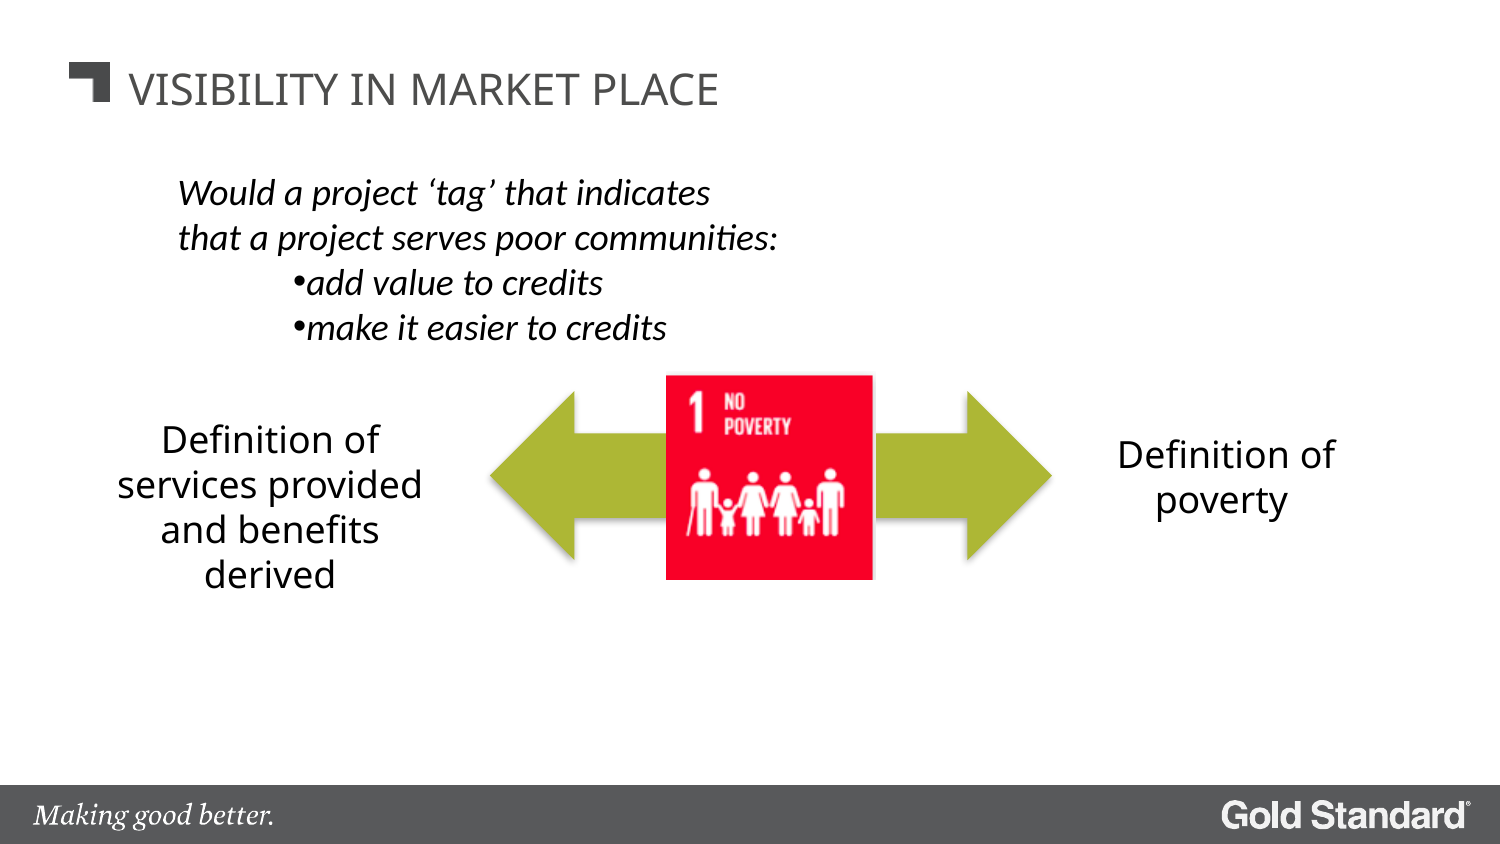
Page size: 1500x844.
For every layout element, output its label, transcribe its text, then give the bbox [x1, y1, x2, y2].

title VISIBILITY IN MARKET PLACE [113, 53, 1401, 122]
text_box [489, 390, 660, 561]
text_box Definition of services provided and benefits derived [77, 408, 463, 604]
picture [665, 371, 876, 580]
text_box [880, 390, 1051, 561]
picture [69, 62, 110, 102]
text_box Would a project ‘tag’ that indicates that a project serves poor communities: add value to credits make it easier to credits [162, 160, 1352, 356]
text_box Definition of poverty [1051, 424, 1401, 529]
